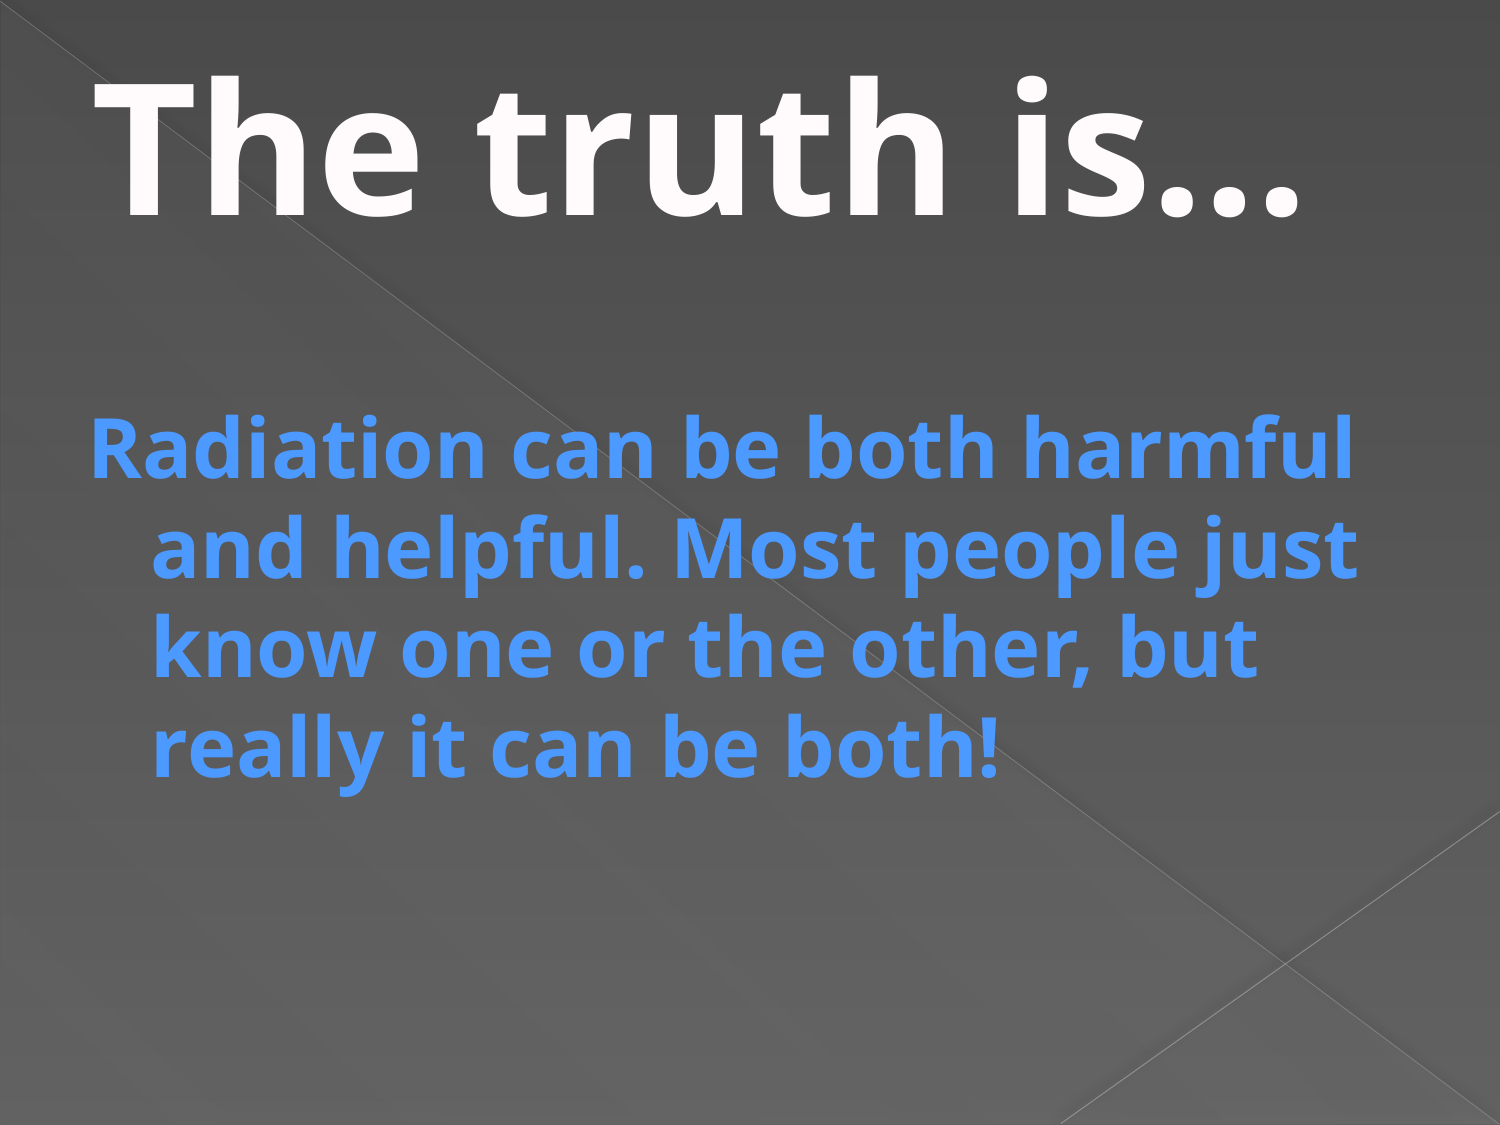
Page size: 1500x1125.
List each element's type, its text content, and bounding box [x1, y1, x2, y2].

text_box The truth is… [50, 24, 1350, 260]
list Radiation can be both harmful and helpful. Most people just know one or the other, but really it can be both! [62, 387, 1438, 863]
